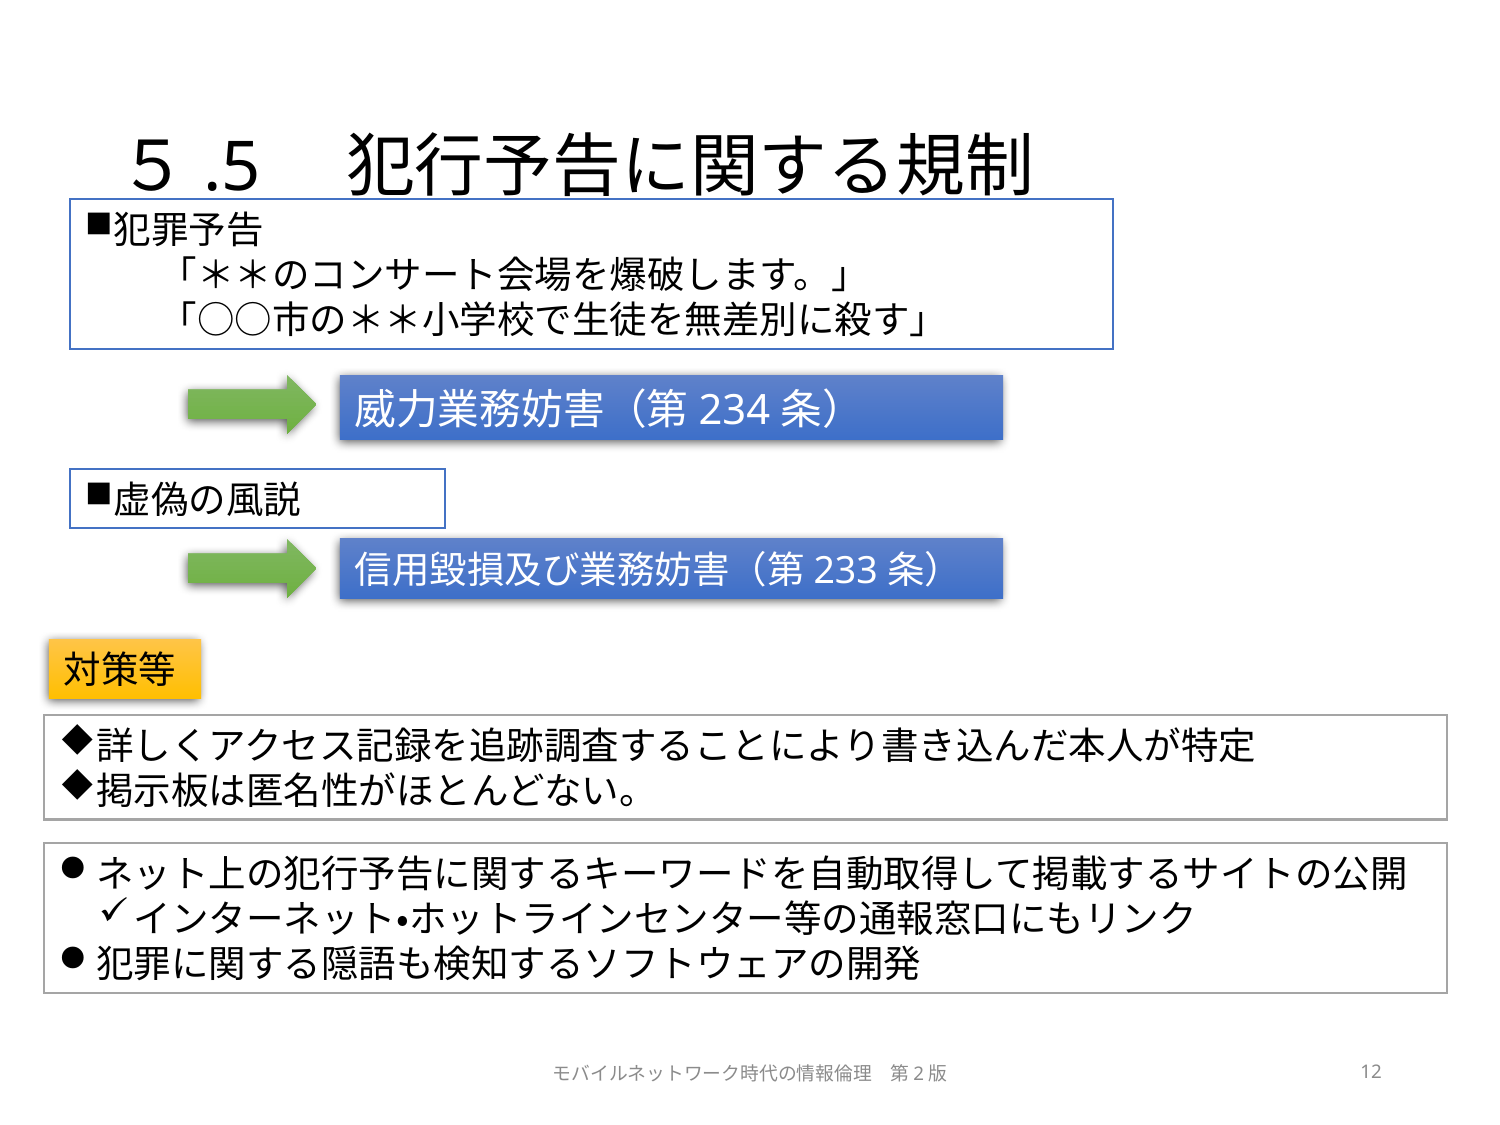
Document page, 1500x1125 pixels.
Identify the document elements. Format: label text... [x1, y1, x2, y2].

text_box 威力業務妨害（第234条） [339, 375, 1004, 440]
text_box [187, 374, 317, 434]
text_box 信用毀損及び業務妨害（第233条） [339, 538, 1004, 599]
text_box ネット上の犯行予告に関するキーワードを自動取得して掲載するサイトの公開 インターネット・ホットラインセンター等の通報窓口にもリンク 犯罪に関する隠語も検知するソフトウェアの開発 [43, 842, 1448, 994]
title ５.5 犯行予告に関する規制 [103, 59, 1397, 278]
text_box [187, 538, 317, 598]
text_box 詳しくアクセス記録を追跡調査することにより書き込んだ本人が特定 掲示板は匿名性がほとんどない。 [43, 714, 1448, 821]
footer モバイルネットワーク時代の情報倫理 第2版 [496, 1042, 1004, 1103]
text_box 対策等 [48, 639, 202, 699]
text_box 犯罪予告 「＊＊のコンサート会場を爆破します。」 「○○市の＊＊小学校で生徒を無差別に殺す」 [69, 198, 1114, 350]
text_box 虚偽の風説 [69, 468, 446, 529]
slide_number 12 [1059, 1042, 1397, 1103]
